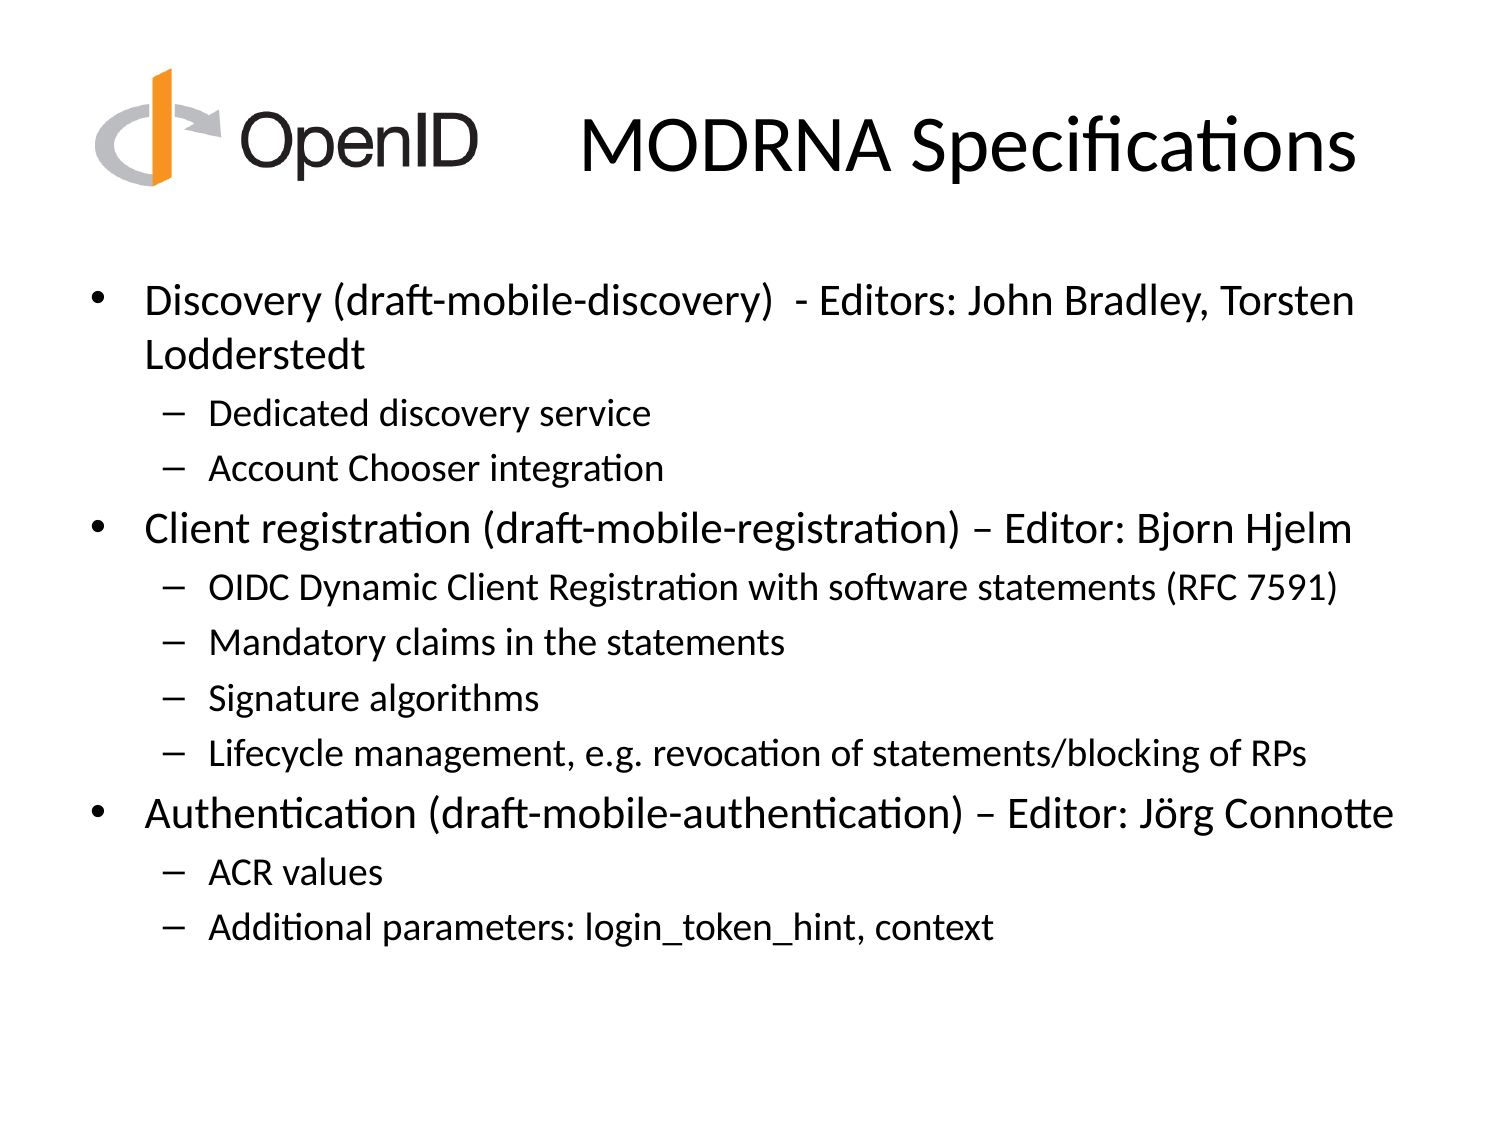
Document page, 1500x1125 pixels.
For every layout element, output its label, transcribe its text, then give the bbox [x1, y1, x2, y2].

list Discovery (draft-mobile-discovery) - Editors: John Bradley, Torsten Lodderstedt Dedicated discovery service Account Chooser integration Client registration (draft-mobile-registration) – Editor: Bjorn Hjelm OIDC Dynamic Client Registration with software statements (RFC 7591) Mandatory claims in the statements Signature algorithms Lifecycle management, e.g. revocation of statements/blocking of RPs Authentication (draft-mobile-authentication) – Editor: Jörg Connotte ACR values Additional parameters: login_token_hint, context [75, 262, 1425, 1005]
picture [64, 44, 513, 225]
title MODRNA Specifications [512, 45, 1425, 233]
